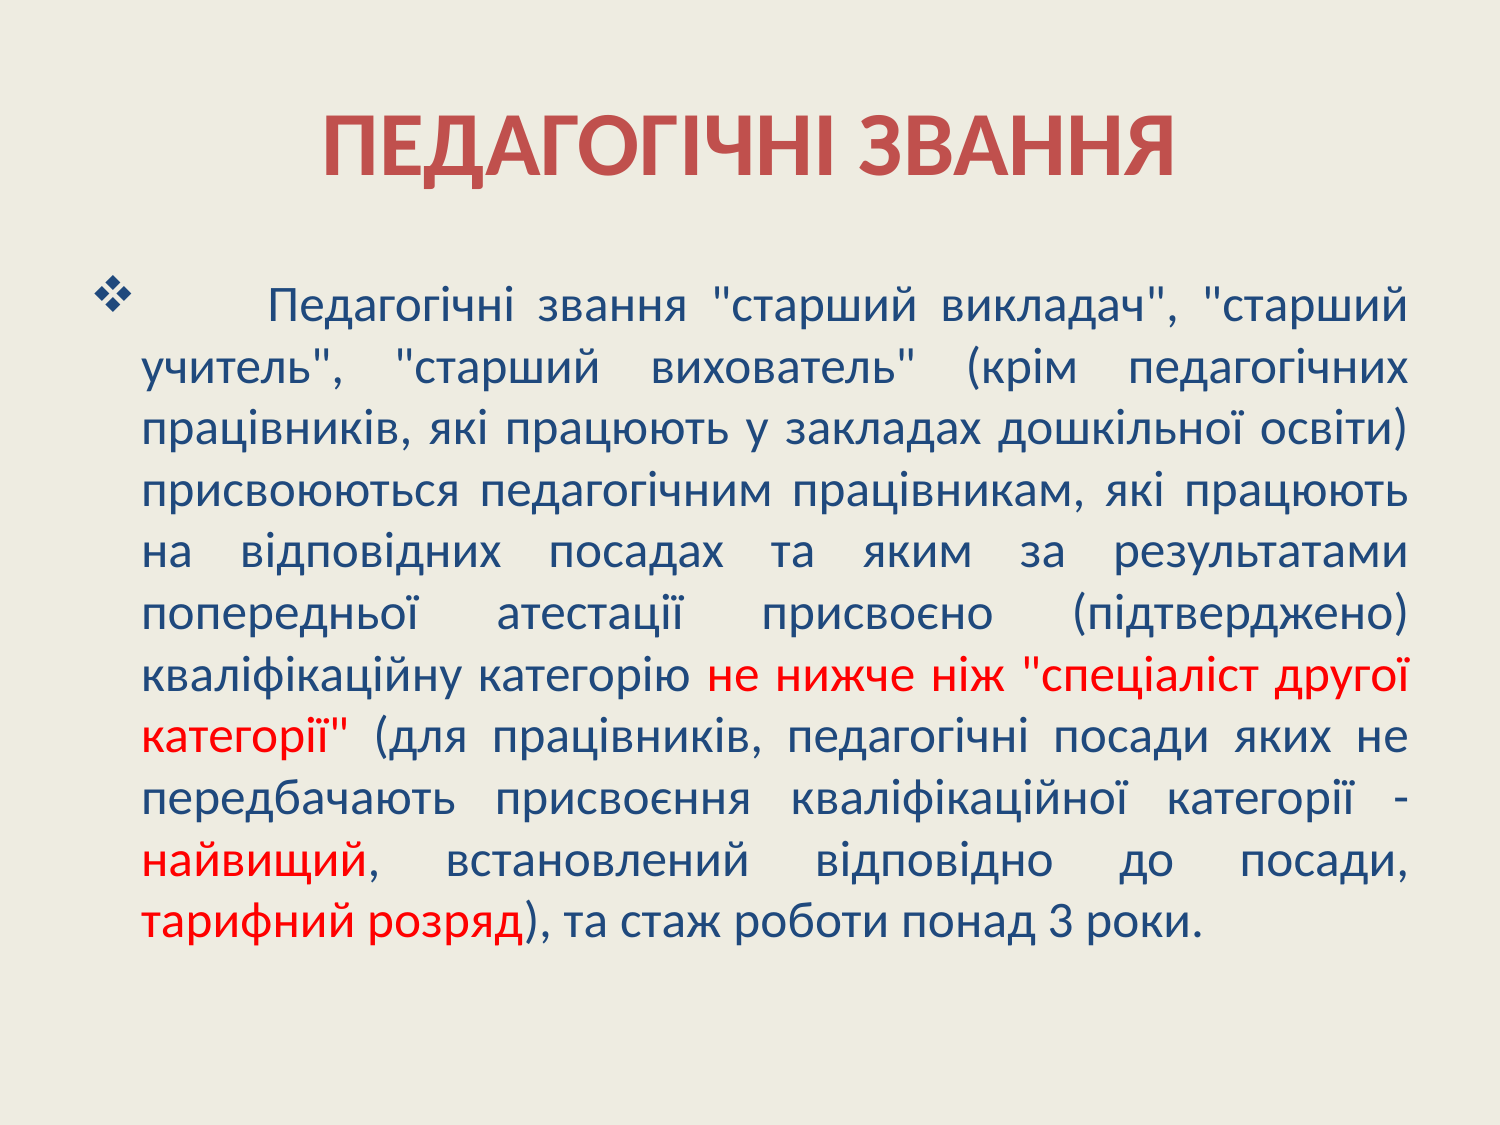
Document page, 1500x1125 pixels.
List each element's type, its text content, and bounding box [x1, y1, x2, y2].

list Педагогічні звання "старший викладач", "старший учитель", "старший вихователь" (крім педагогічних працівників, які працюють у закладах дошкільної освіти) присвоюються педагогічним працівникам, які працюють на відповідних посадах та яким за результатами попередньої атестації присвоєно (підтверджено) кваліфікаційну категорію не нижче ніж "спеціаліст другої категорії" (для працівників, педагогічні посади яких не передбачають присвоєння кваліфікаційної категорії - найвищий, встановлений відповідно до посади, тарифний розряд), та стаж роботи понад 3 роки. [75, 262, 1425, 1005]
title ПЕДАГОГІЧНІ ЗВАННЯ [75, 45, 1425, 233]
